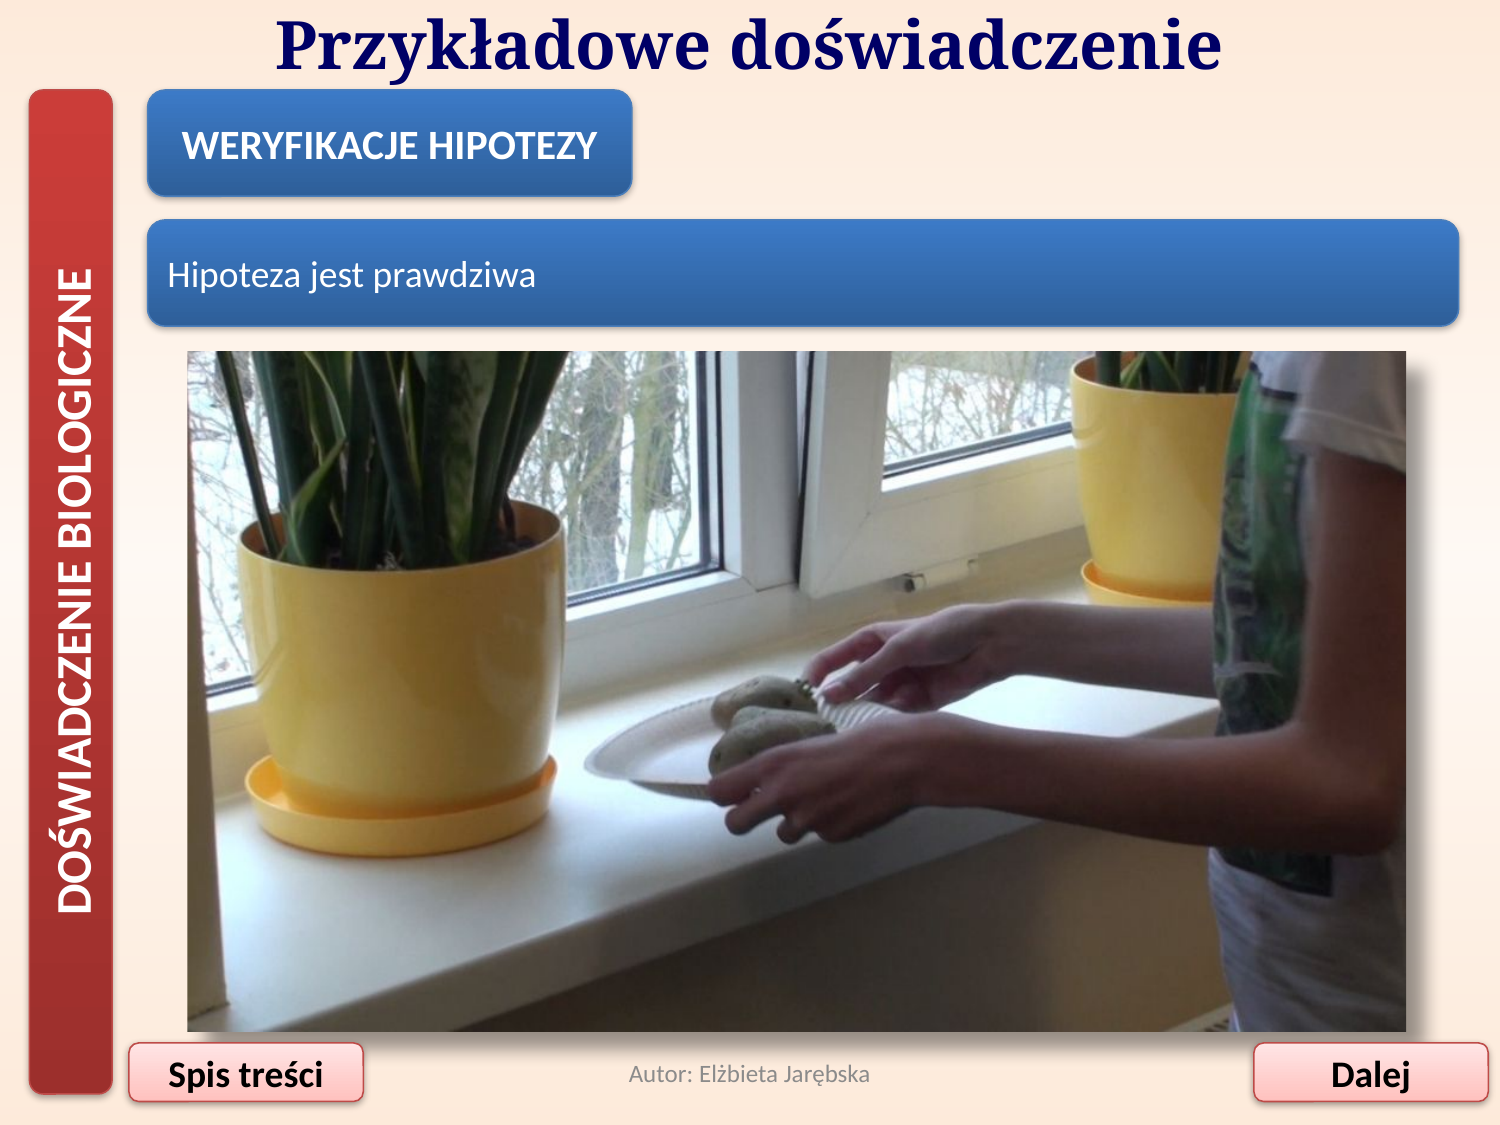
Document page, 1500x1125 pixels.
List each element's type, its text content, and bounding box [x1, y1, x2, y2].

text_box DOŚWIADCZENIE BIOLOGICZNE [28, 89, 113, 1095]
text_box Dalej [1253, 1042, 1490, 1103]
footer Autor: Elżbieta Jarębska [512, 1042, 988, 1103]
text_box Przykładowe doświadczenie [64, 0, 1436, 91]
text_box [185, 349, 1408, 1033]
text_box Spis treści [128, 1042, 365, 1103]
text_box Hipoteza jest prawdziwa [146, 219, 1460, 327]
text_box WERYFIKACJE HIPOTEZY [146, 91, 633, 198]
